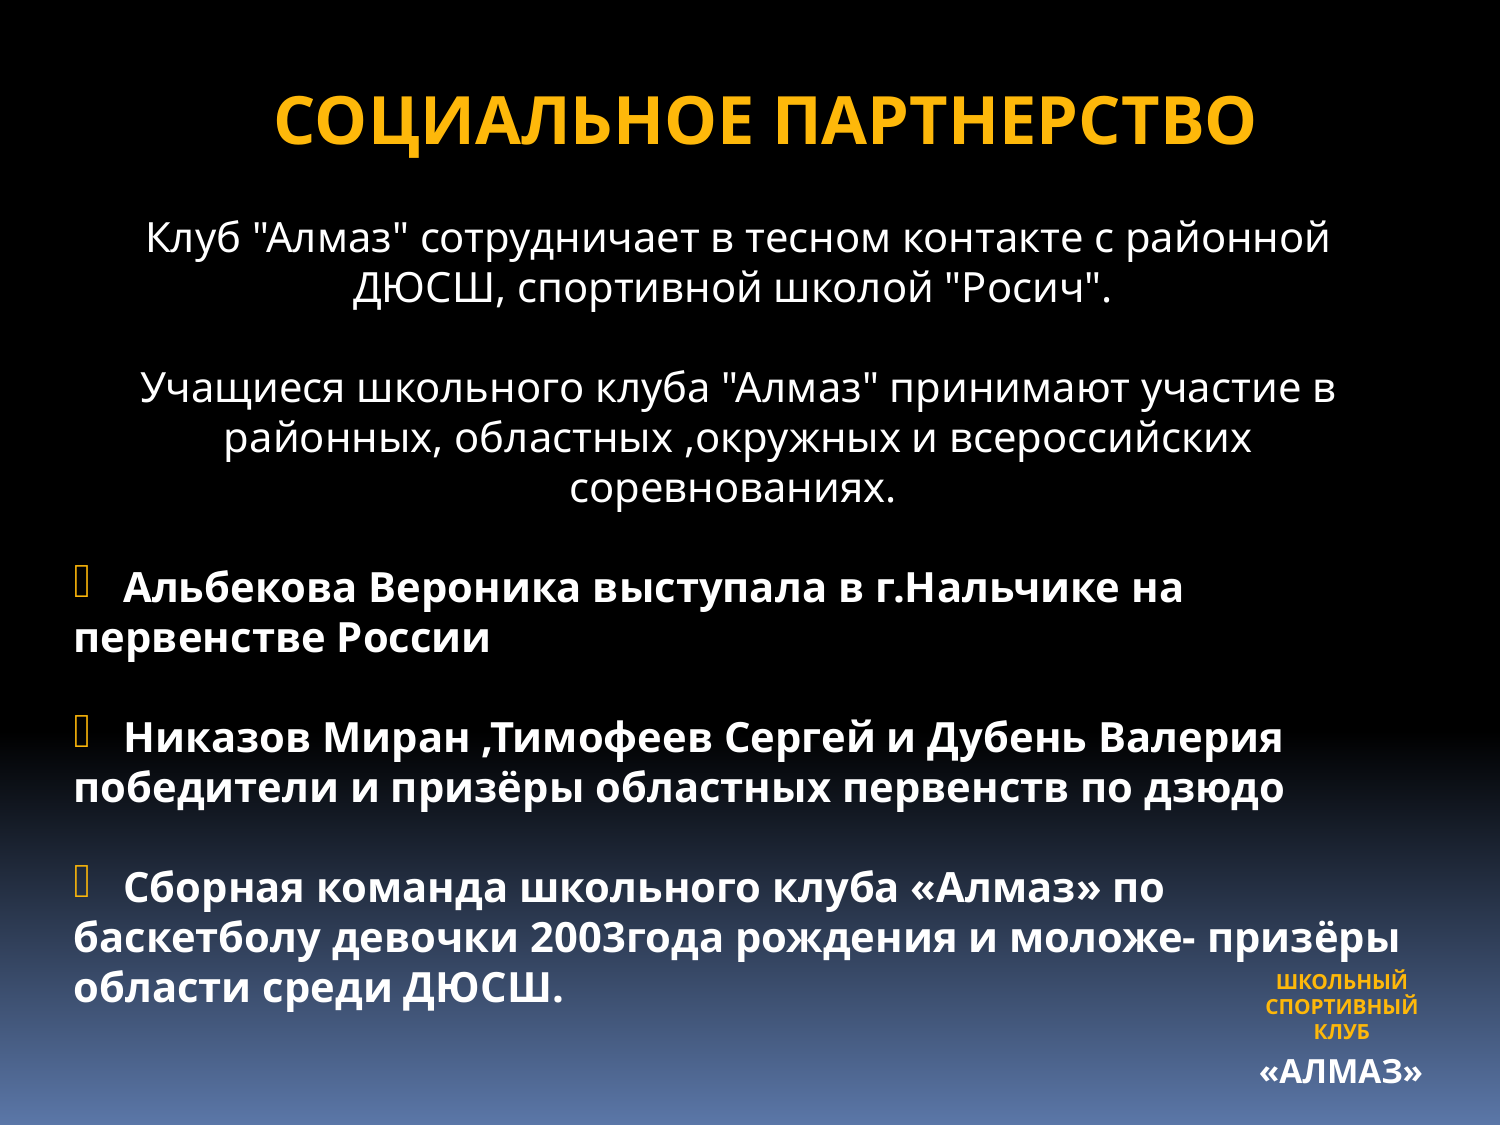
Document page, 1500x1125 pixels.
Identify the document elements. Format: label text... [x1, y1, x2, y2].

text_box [1218, 960, 1466, 1099]
text_box СОЦИАЛЬНОЕ ПАРТНЕРСТВО [258, 70, 1274, 165]
text_box Клуб "Алмаз" сотрудничает в тесном контакте с районной ДЮСШ, спортивной школой "Росич". Учащиеся школьного клуба "Алмаз" принимают участие в районных, областных ,окружных и всероссийских соревнованиях. Альбекова Вероника выступала в г.Нальчике на первенстве России Никазов Миран ,Тимофеев Сергей и Дубень Валерия победители и призёры областных первенств по дзюдо Сборная команда школьного клуба «Алмаз» по баскетболу девочки 2003года рождения и моложе- призёры области среди ДЮСШ. [58, 203, 1418, 1019]
